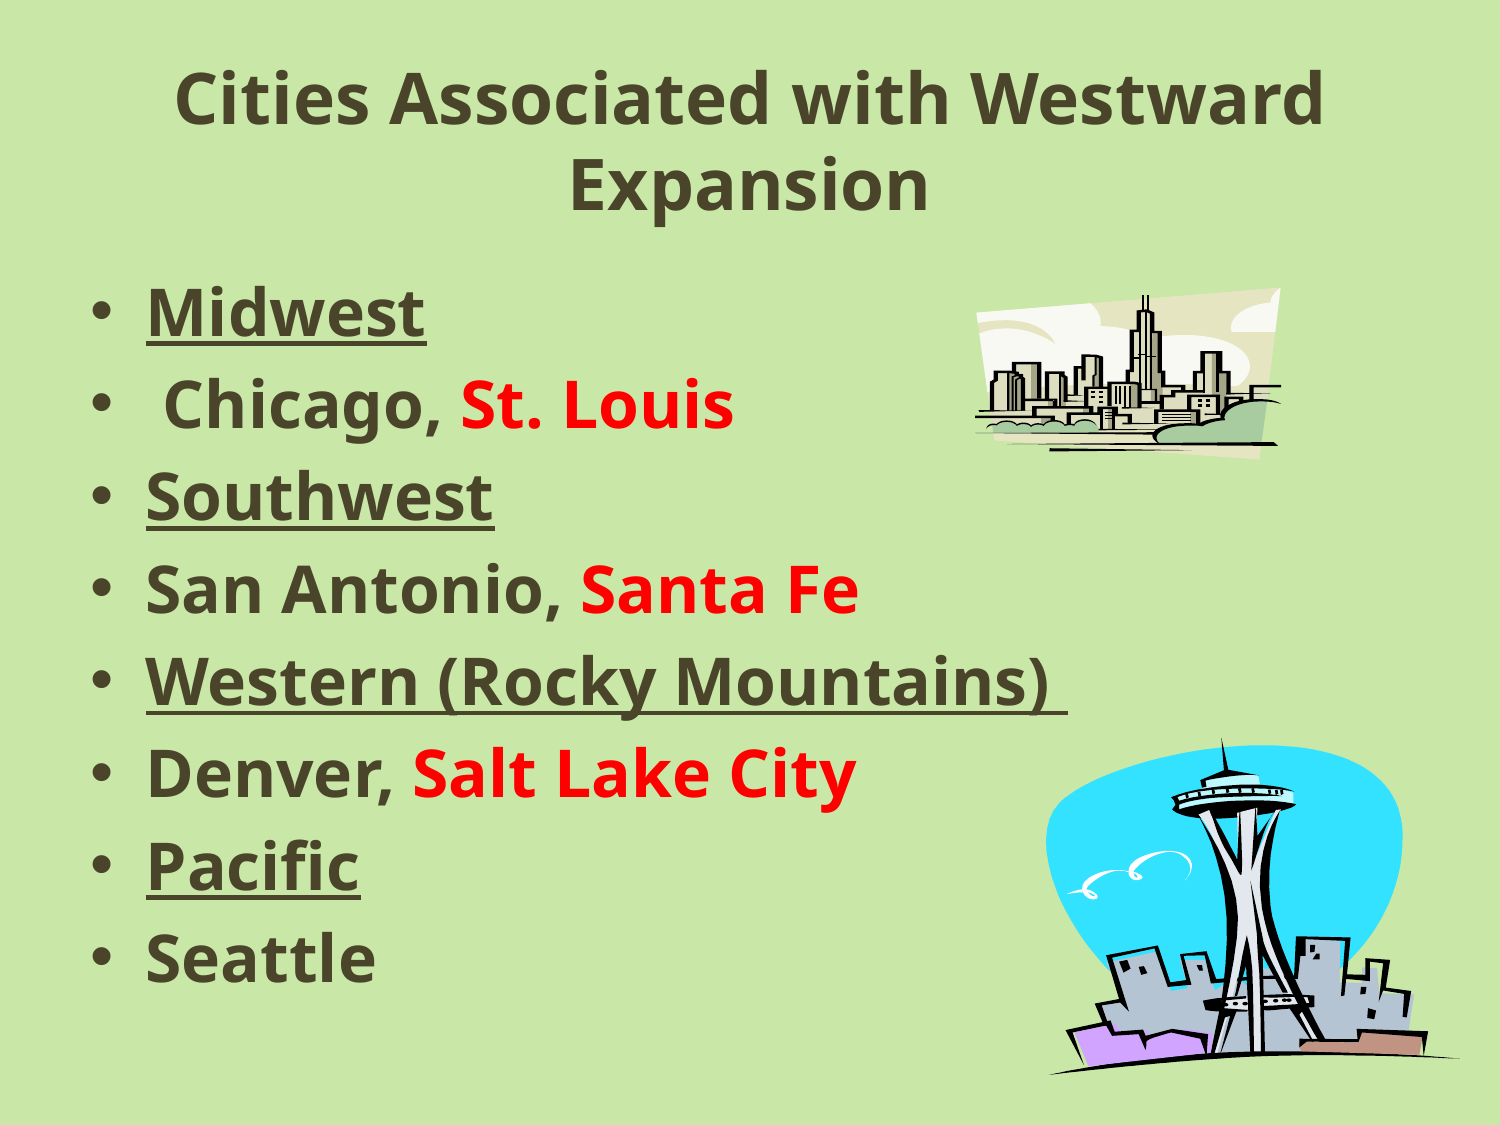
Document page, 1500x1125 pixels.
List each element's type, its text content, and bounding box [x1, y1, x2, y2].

list Midwest Chicago, St. Louis Southwest San Antonio, Santa Fe Western (Rocky Mountains) Denver, Salt Lake City Pacific Seattle [75, 262, 1425, 1005]
picture [974, 287, 1282, 460]
title Cities Associated with Westward Expansion [75, 45, 1425, 233]
picture [1045, 737, 1461, 1076]
